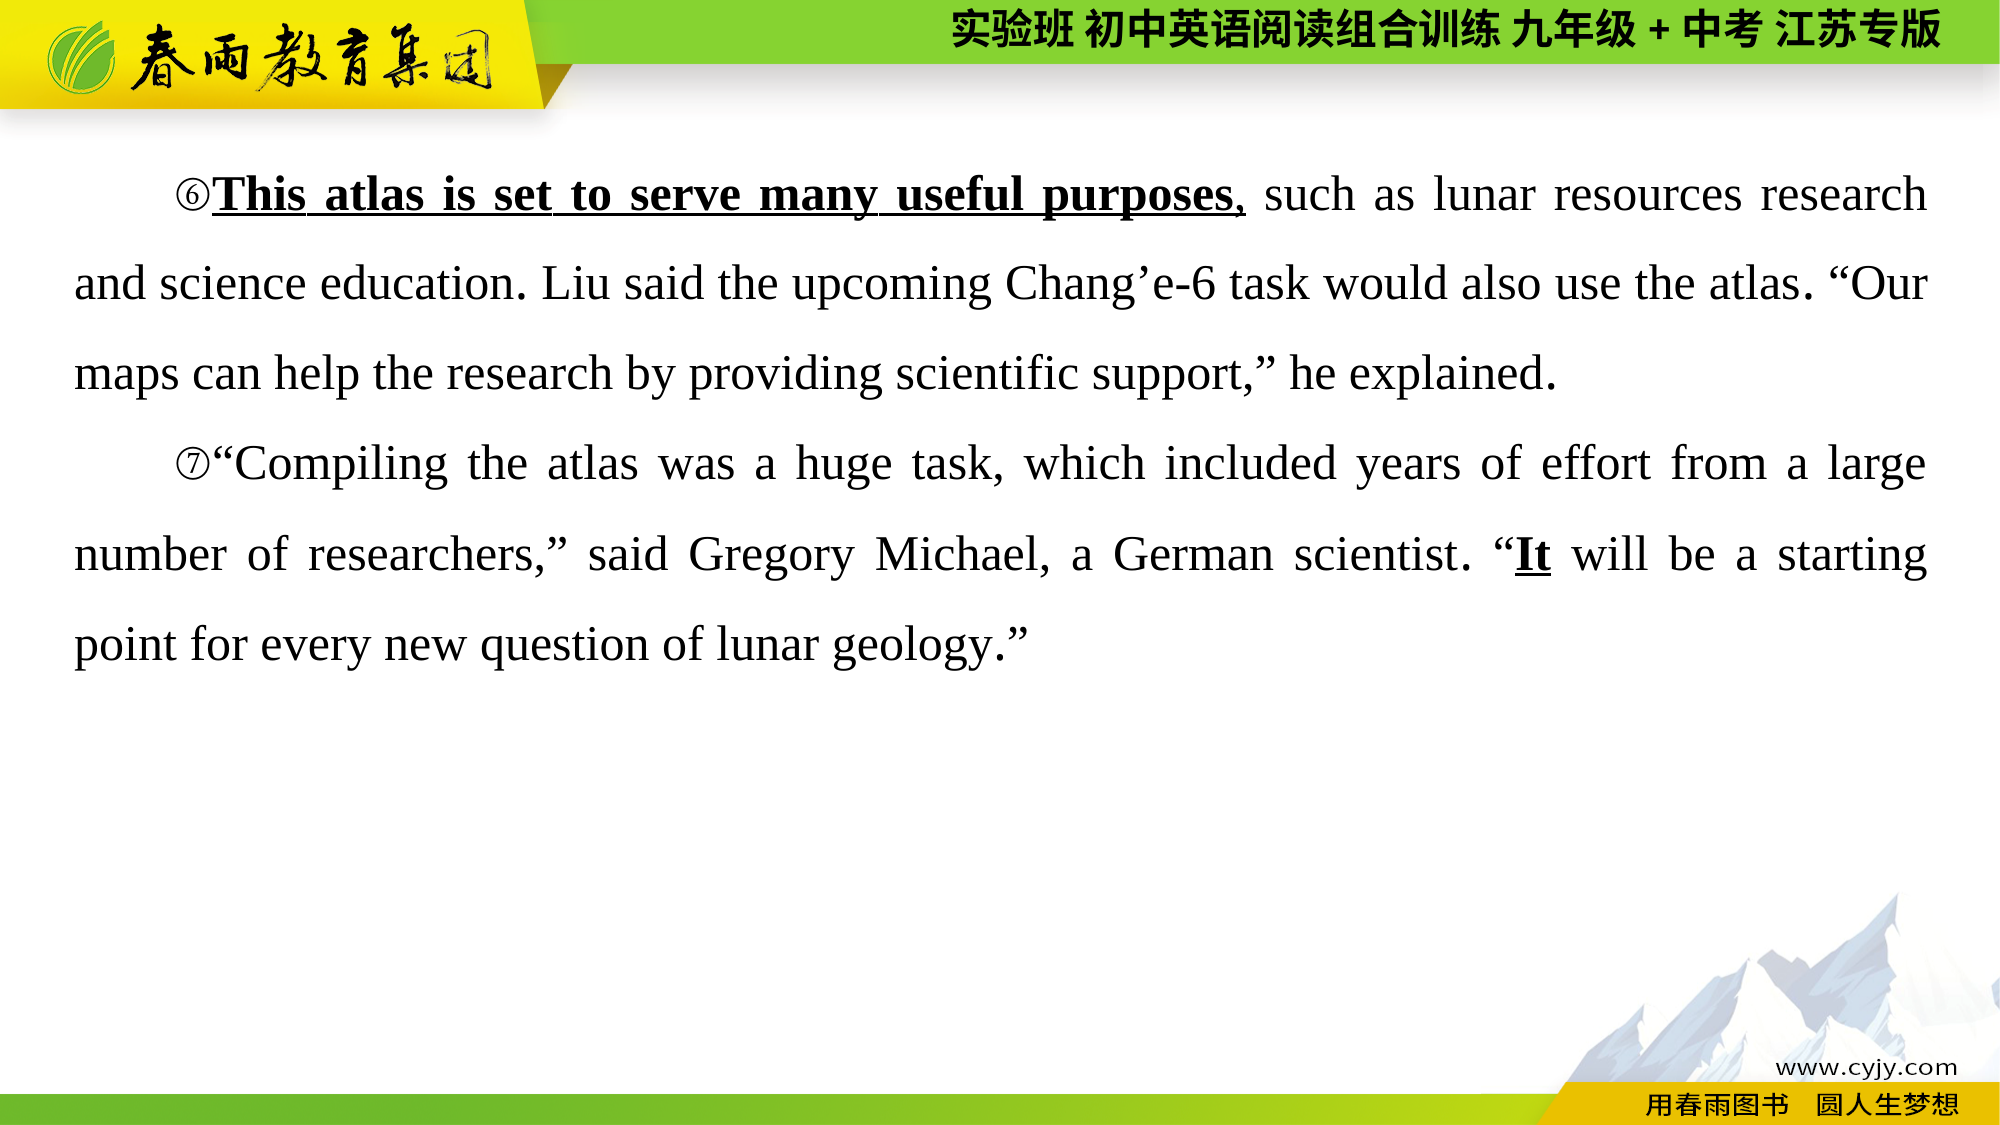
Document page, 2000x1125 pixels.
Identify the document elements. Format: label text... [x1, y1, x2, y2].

picture [0, 0, 2000, 1125]
list ⑥This atlas is set to serve many useful purposes, such as lunar resources research and science education. Liu said the upcoming Chang’e-6 task would also use the atlas. “Our maps can help the research by providing scientific support,” he explained. ⑦“Compiling the atlas was a huge task, which included years of effort from a large number of researchers,” said Gregory Michael, a German scientist. “It will be a starting point for every new question of lunar geology.” [59, 122, 1944, 672]
